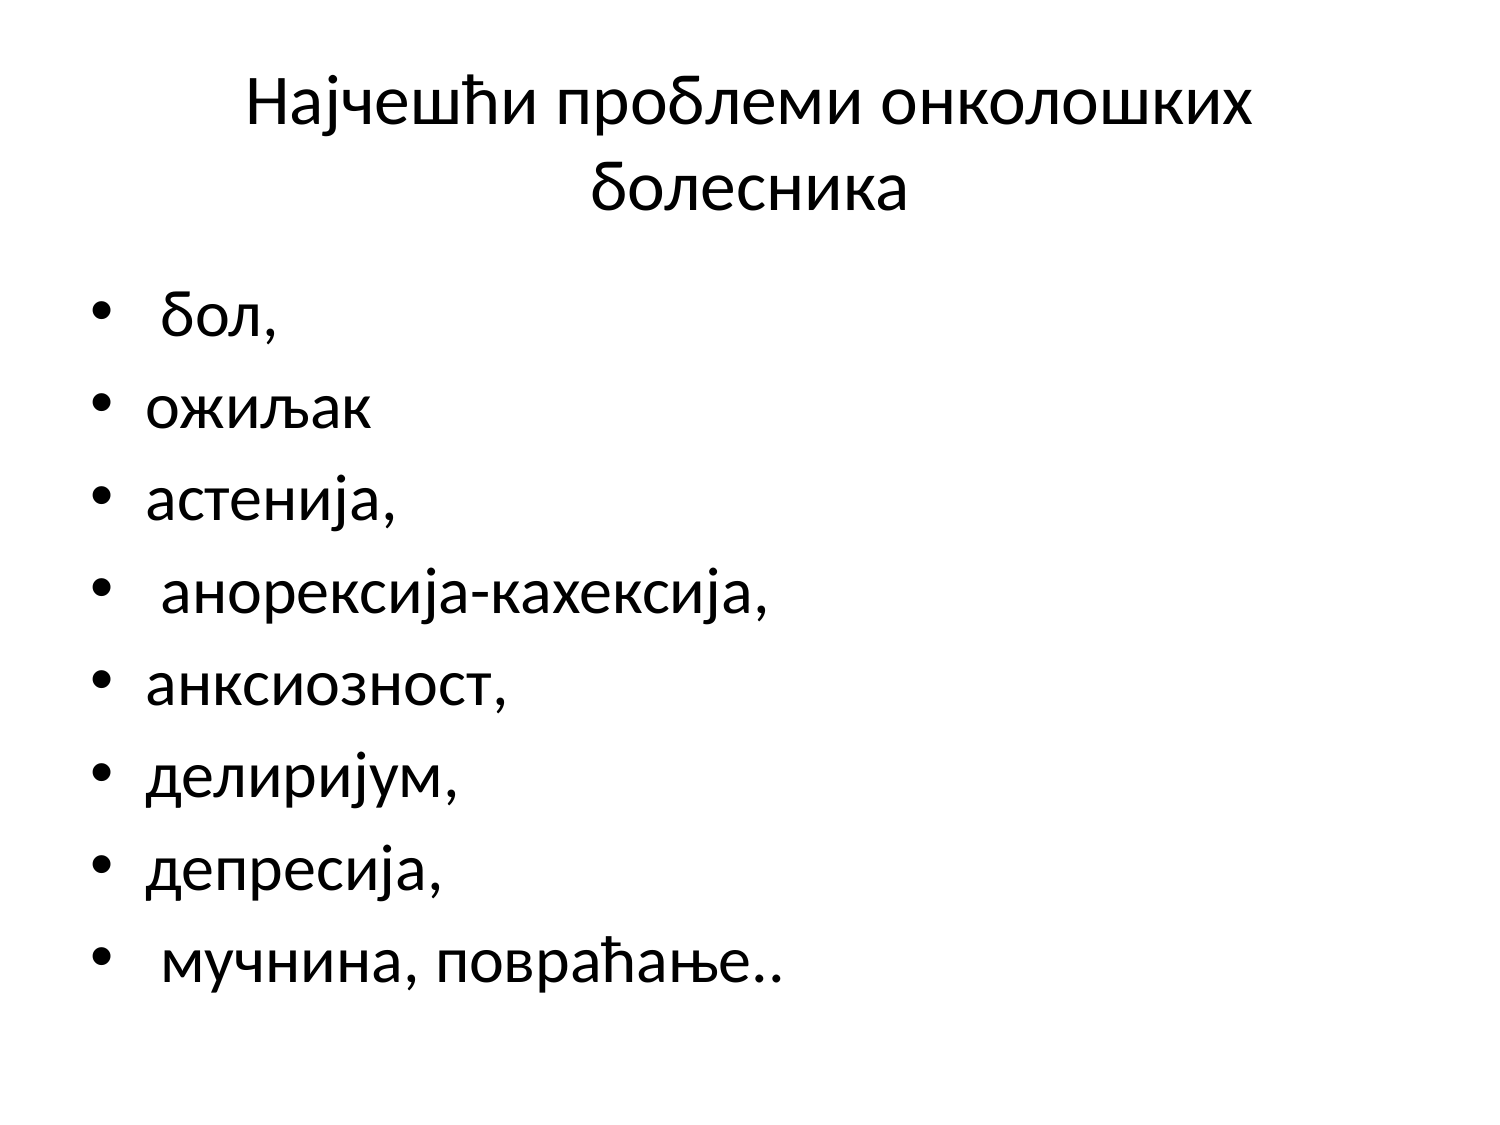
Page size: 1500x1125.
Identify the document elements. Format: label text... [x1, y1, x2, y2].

title Најчешћи проблеми онколошких болесника [75, 45, 1425, 233]
list бол, ожиљак астенија, анорексија-кахексија, анксиозност, делиријум, депресија, мучнина, повраћање.. [75, 262, 1425, 1005]
